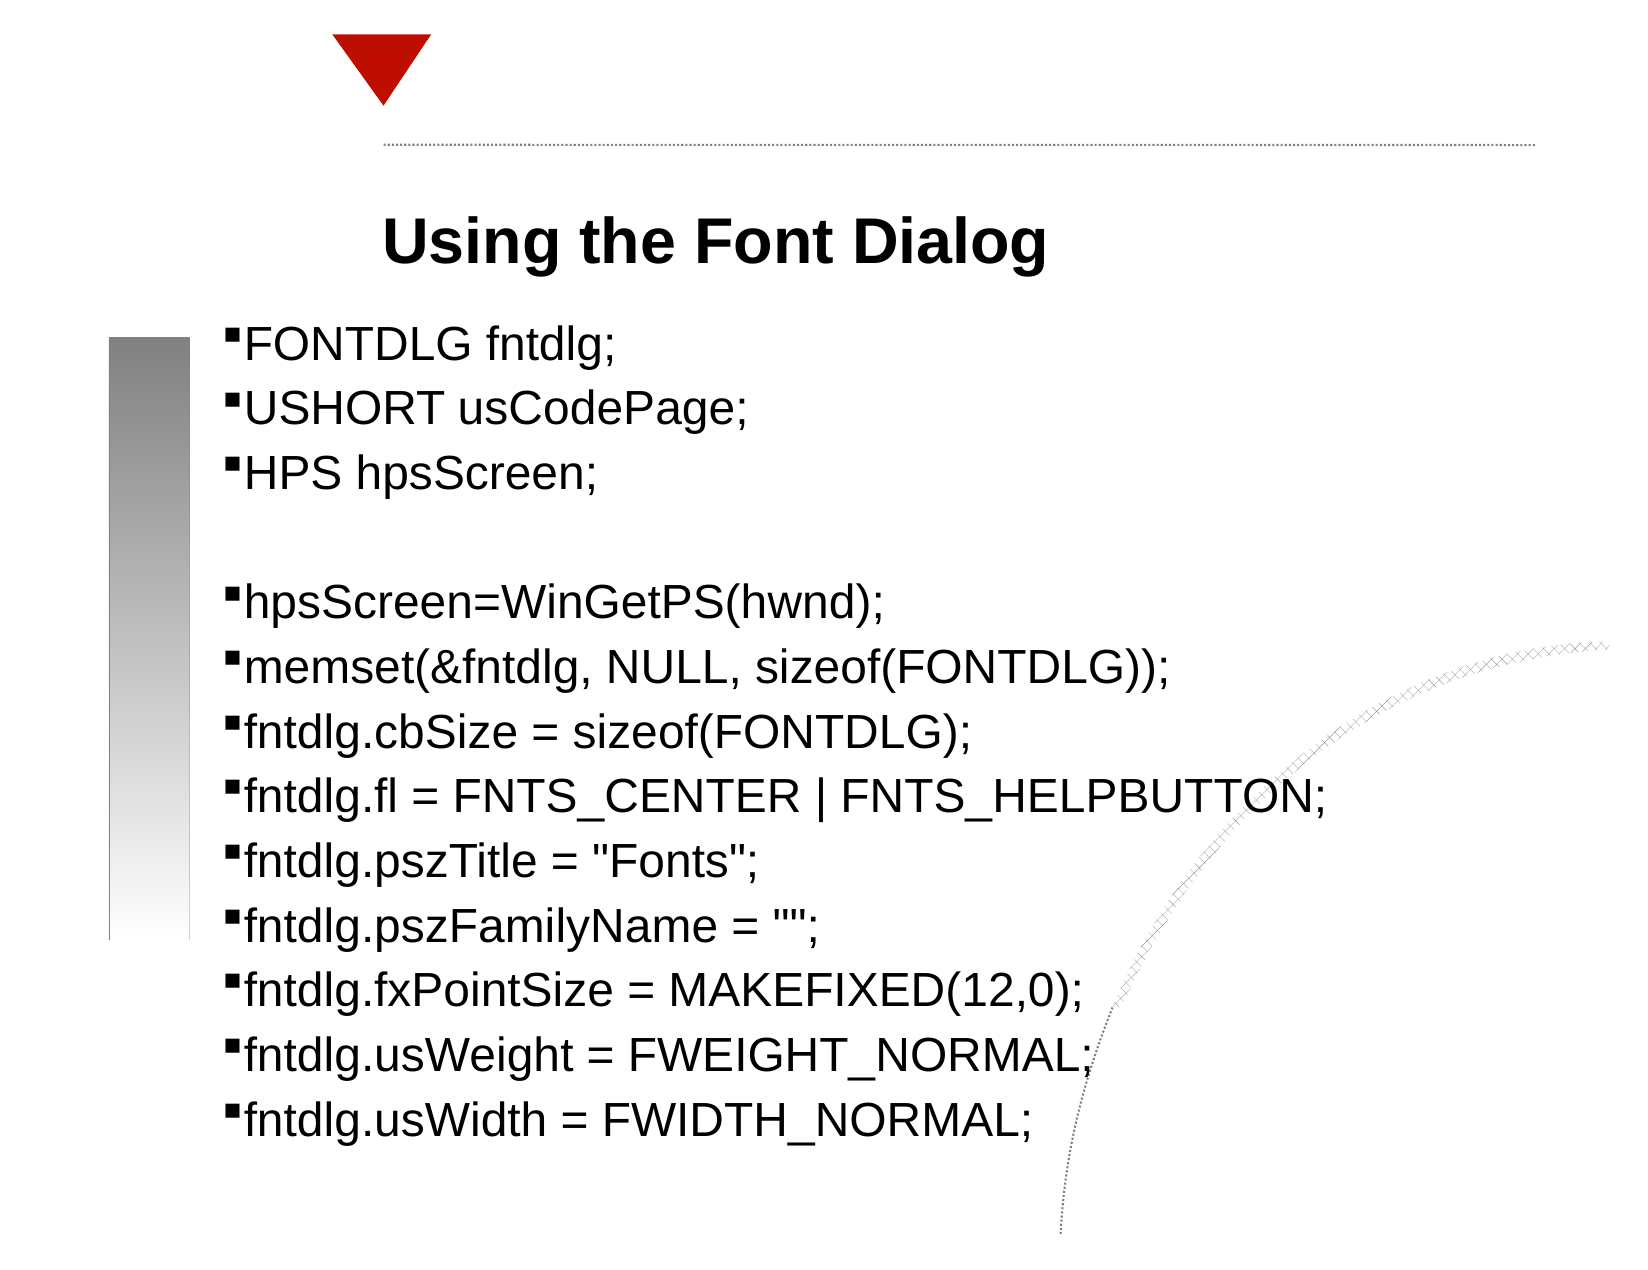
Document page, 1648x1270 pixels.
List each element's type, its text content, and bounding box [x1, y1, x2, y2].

text_box FONTDLG fntdlg; USHORT usCodePage; HPS hpsScreen; hpsScreen=WinGetPS(hwnd); memset(&fntdlg, NULL, sizeof(FONTDLG)); fntdlg.cbSize = sizeof(FONTDLG); fntdlg.fl = FNTS_CENTER | FNTS_HELPBUTTON; fntdlg.pszTitle = "Fonts"; fntdlg.pszFamilyName = ""; fntdlg.fxPointSize = MAKEFIXED(12,0); fntdlg.usWeight = FWEIGHT_NORMAL; fntdlg.usWidth = FWIDTH_NORMAL; [221, 312, 1532, 1146]
text_box Using the Font Dialog [382, 199, 1539, 277]
